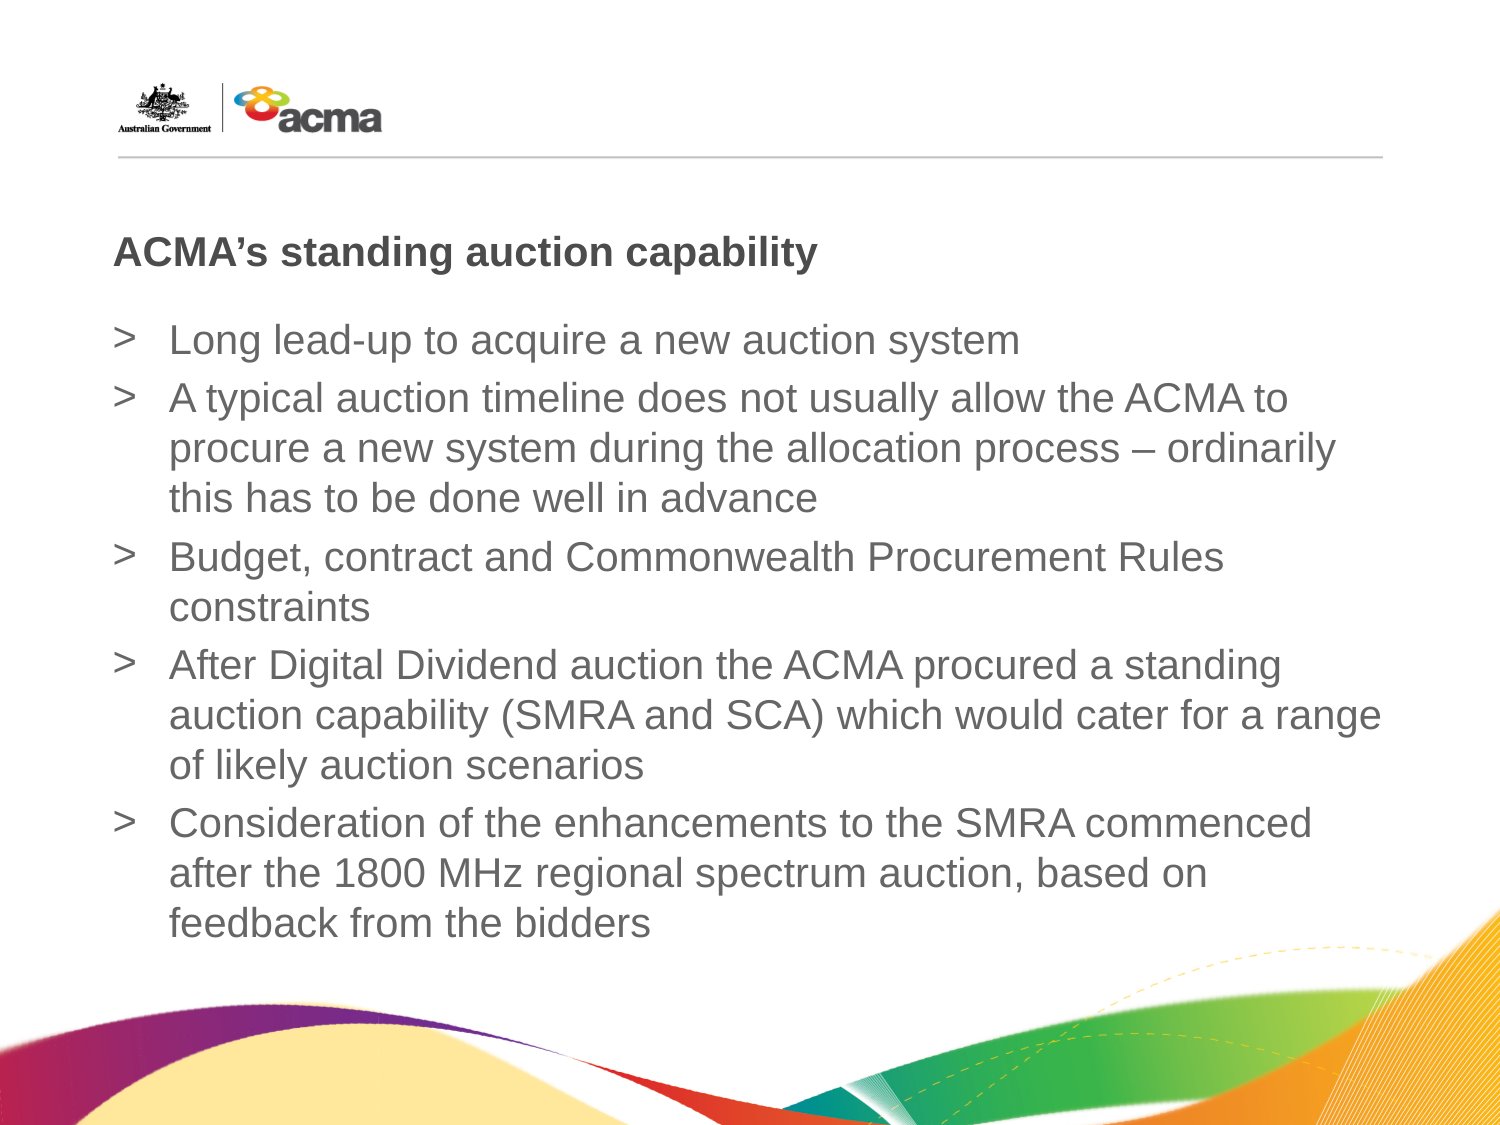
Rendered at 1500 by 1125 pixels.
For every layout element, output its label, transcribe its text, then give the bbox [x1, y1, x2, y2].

list Long lead-up to acquire a new auction system A typical auction timeline does not usually allow the ACMA to procure a new system during the allocation process – ordinarily this has to be done well in advance Budget, contract and Commonwealth Procurement Rules constraints After Digital Dividend auction the ACMA procured a standing auction capability (SMRA and SCA) which would cater for a range of likely auction scenarios Consideration of the enhancements to the SMRA commenced after the 1800 MHz regional spectrum auction, based on feedback from the bidders [112, 312, 1388, 913]
picture [0, 0, 1500, 1125]
title ACMA’s standing auction capability [112, 224, 1388, 300]
